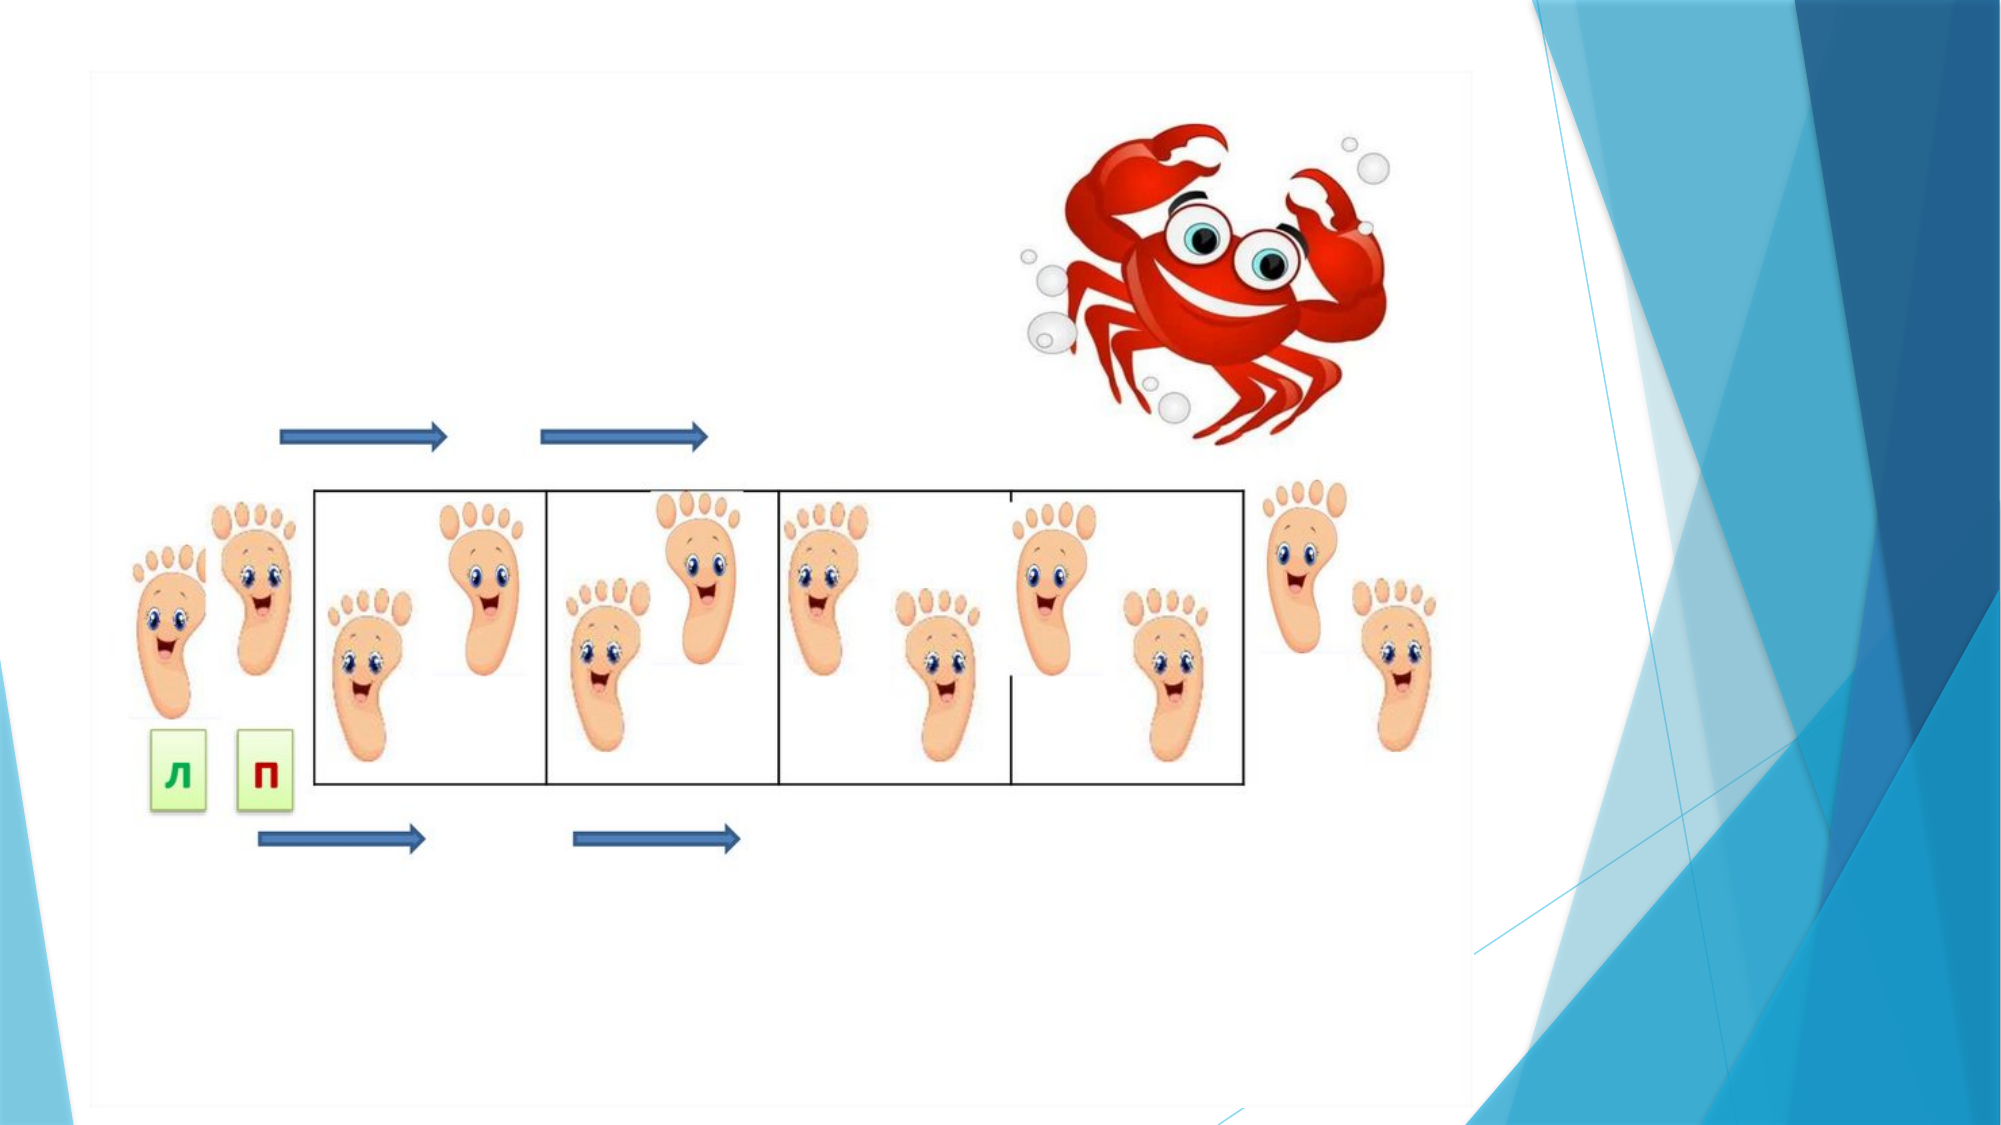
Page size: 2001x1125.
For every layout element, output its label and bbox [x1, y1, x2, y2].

picture [88, 69, 1475, 1108]
